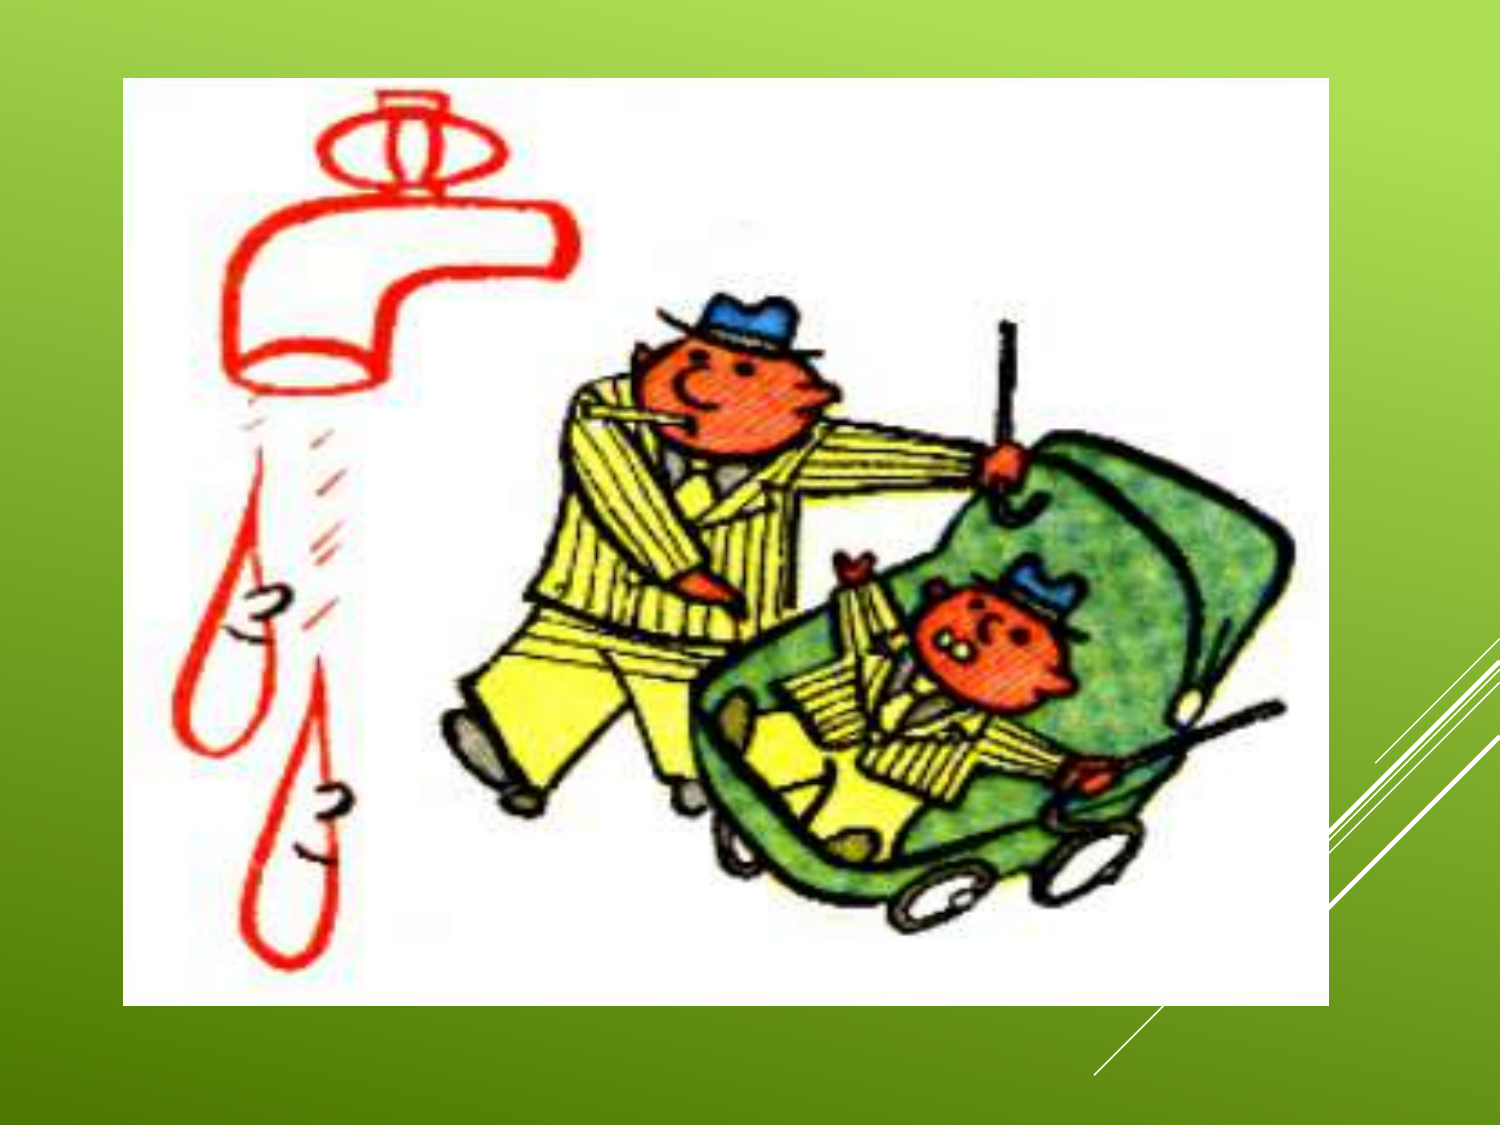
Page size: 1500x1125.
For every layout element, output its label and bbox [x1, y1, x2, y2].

picture [123, 77, 1329, 1007]
